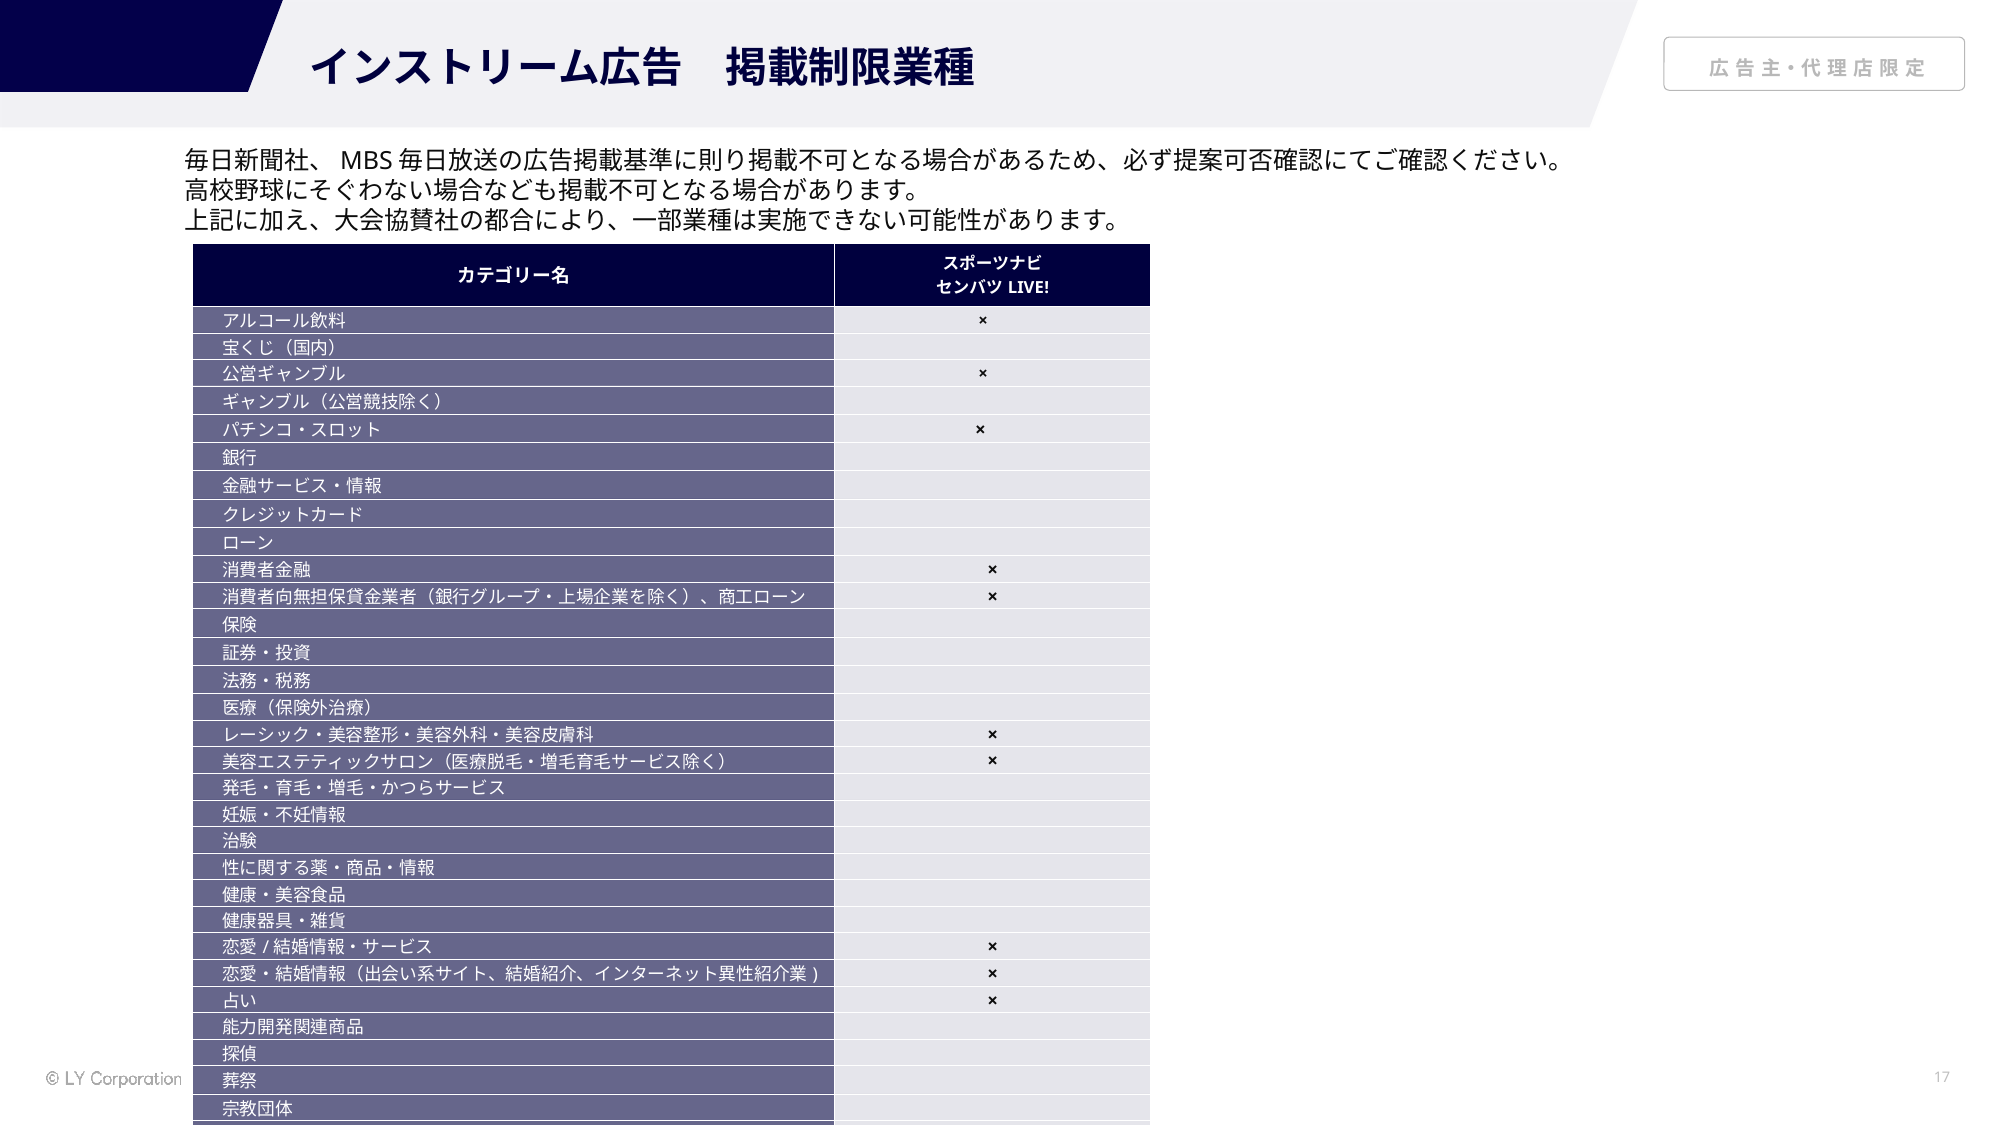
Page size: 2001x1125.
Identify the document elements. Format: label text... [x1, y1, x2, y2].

table_cell 証券・投資 [193, 638, 834, 665]
table_cell ローン [193, 528, 834, 555]
table_cell 宗教団体 [193, 1095, 834, 1120]
table_cell [835, 1013, 1150, 1039]
table_cell × [835, 415, 1150, 442]
table_cell 妊娠・不妊情報 [193, 801, 834, 826]
picture [46, 1071, 181, 1088]
table_cell [835, 1040, 1150, 1065]
table_cell ギャンブル（公営競技除く） [193, 387, 834, 414]
table_cell 健康・美容食品 [193, 880, 834, 906]
table_cell [835, 471, 1150, 499]
table_cell 保険 [193, 609, 834, 637]
table_cell クレジットカード [193, 500, 834, 527]
table_cell 治験 [193, 827, 834, 853]
table_cell × [835, 1121, 1150, 1125]
table_cell [835, 443, 1150, 470]
table_cell [835, 638, 1150, 665]
table_cell 消費者金融 [193, 556, 834, 582]
text_box インストリーム広告 掲載制限業種 [309, 41, 1645, 97]
table_header スポーツナビ センバツLIVE! [835, 244, 1150, 306]
text_box 毎日新聞社、MBS毎日放送の広告掲載基準に則り掲載不可となる場合があるため、必ず提案可否確認にてご確認ください。 高校野球にそぐわない場合なども掲載不可となる場合があります。 上記に加え、大会協賛社の都合により、一部業種は実施できない可能性があります。 [169, 136, 1884, 242]
table_cell × [835, 747, 1150, 773]
table_cell アルコール飲料 [193, 307, 834, 333]
table_header カテゴリー名 [193, 244, 834, 306]
table_cell 団体による意見広告、主観的な意見を強く伝えるもの [193, 1121, 834, 1125]
table_cell 消費者向無担保貸金業者（銀行グループ・上場企業を除く）、商工ローン [193, 583, 834, 608]
table_cell [835, 500, 1150, 527]
table_cell [835, 387, 1150, 414]
table_cell 健康器具・雑貨 [193, 907, 834, 932]
table_cell 法務・税務 [193, 666, 834, 693]
table_cell 発毛・育毛・増毛・かつらサービス [193, 774, 834, 800]
table_cell レーシック・美容整形・美容外科・美容皮膚科 [193, 721, 834, 746]
table_cell × [835, 556, 1150, 582]
table_cell 銀行 [193, 443, 834, 470]
table_cell [835, 880, 1150, 906]
table_cell [835, 1066, 1150, 1094]
table_cell 宝くじ（国内） [193, 334, 834, 359]
table_cell 公営ギャンブル [193, 360, 834, 386]
table_cell × [835, 360, 1150, 386]
table_cell [835, 1095, 1150, 1120]
table_cell 美容エステティックサロン（医療脱毛・増毛育毛サービス除く） [193, 747, 834, 773]
table_cell 医療（保険外治療） [193, 694, 834, 720]
table_cell × [835, 721, 1150, 746]
table_cell パチンコ・スロット [193, 415, 834, 442]
table_cell [835, 854, 1150, 879]
table_cell 葬祭 [193, 1066, 834, 1094]
table_cell [835, 666, 1150, 693]
table_cell 恋愛/結婚情報・サービス [193, 933, 834, 959]
table_cell [835, 609, 1150, 637]
table_cell 能力開発関連商品 [193, 1013, 834, 1039]
table_cell 恋愛・結婚情報（出会い系サイト、結婚紹介、インターネット異性紹介業) [193, 960, 834, 986]
table_cell 性に関する薬・商品・情報 [193, 854, 834, 879]
table_cell [835, 334, 1150, 359]
table_cell 占い [193, 987, 834, 1012]
table_cell [835, 694, 1150, 720]
table_cell × [835, 583, 1150, 608]
table_cell × [835, 960, 1150, 986]
table_cell [835, 774, 1150, 800]
table_cell [835, 907, 1150, 932]
table_cell 金融サービス・情報 [193, 471, 834, 499]
table_cell 探偵 [193, 1040, 834, 1065]
table_cell × [835, 933, 1150, 959]
table_cell × [835, 987, 1150, 1012]
table_cell [835, 827, 1150, 853]
table_cell [835, 801, 1150, 826]
table_cell × [835, 307, 1150, 333]
table_cell [835, 528, 1150, 555]
